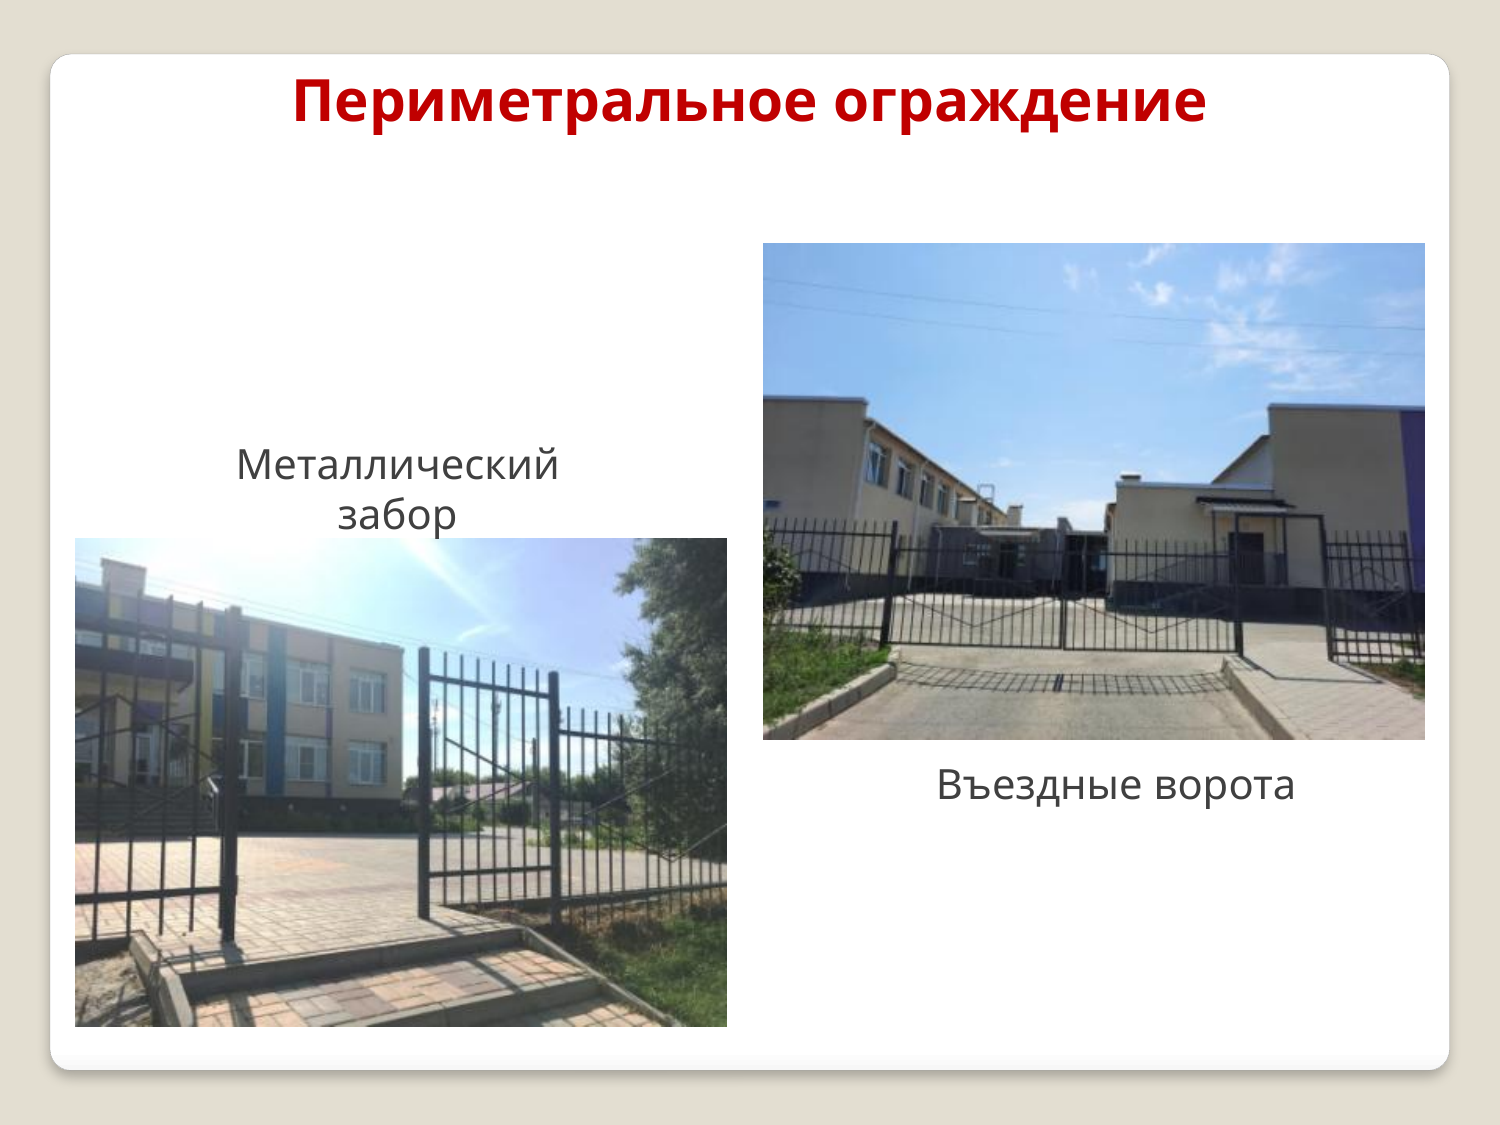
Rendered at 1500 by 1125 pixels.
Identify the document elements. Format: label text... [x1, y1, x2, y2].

picture [74, 537, 727, 1027]
text_box Периметральное ограждение [74, 56, 1425, 244]
picture [763, 243, 1426, 740]
text_box Металлический забор [196, 447, 599, 528]
text_box Въездные ворота [915, 752, 1317, 823]
